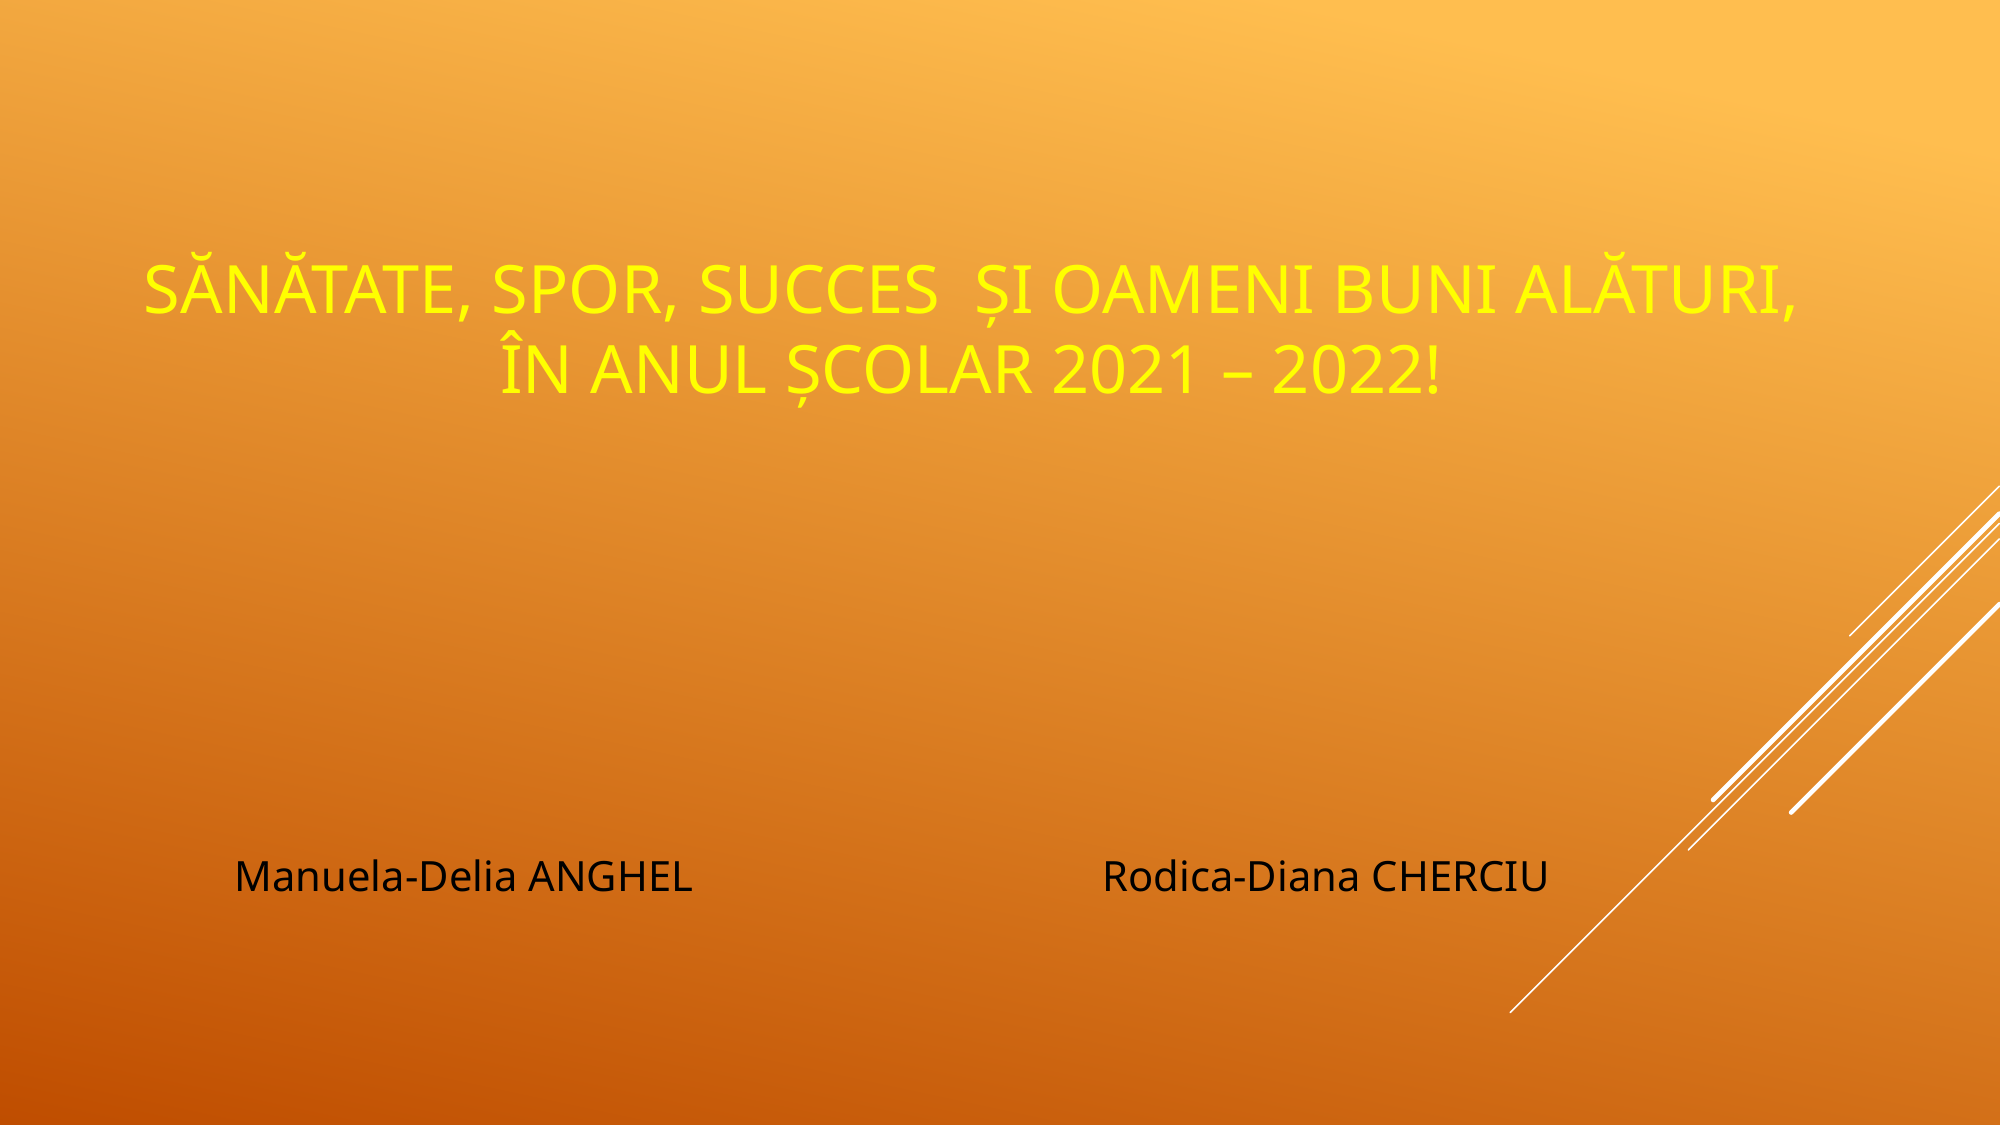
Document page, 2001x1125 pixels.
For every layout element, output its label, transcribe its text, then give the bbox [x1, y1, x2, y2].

title SĂNĂTATE, SPOR, SUCCES ȘI OAMENI BUNI ALĂTURI, ÎN ANUL ȘCOLAR 2021 – 2022! [112, 167, 1832, 495]
list Manuela-Delia ANGHEL Rodica-Diana CHERCIU [112, 842, 1777, 984]
